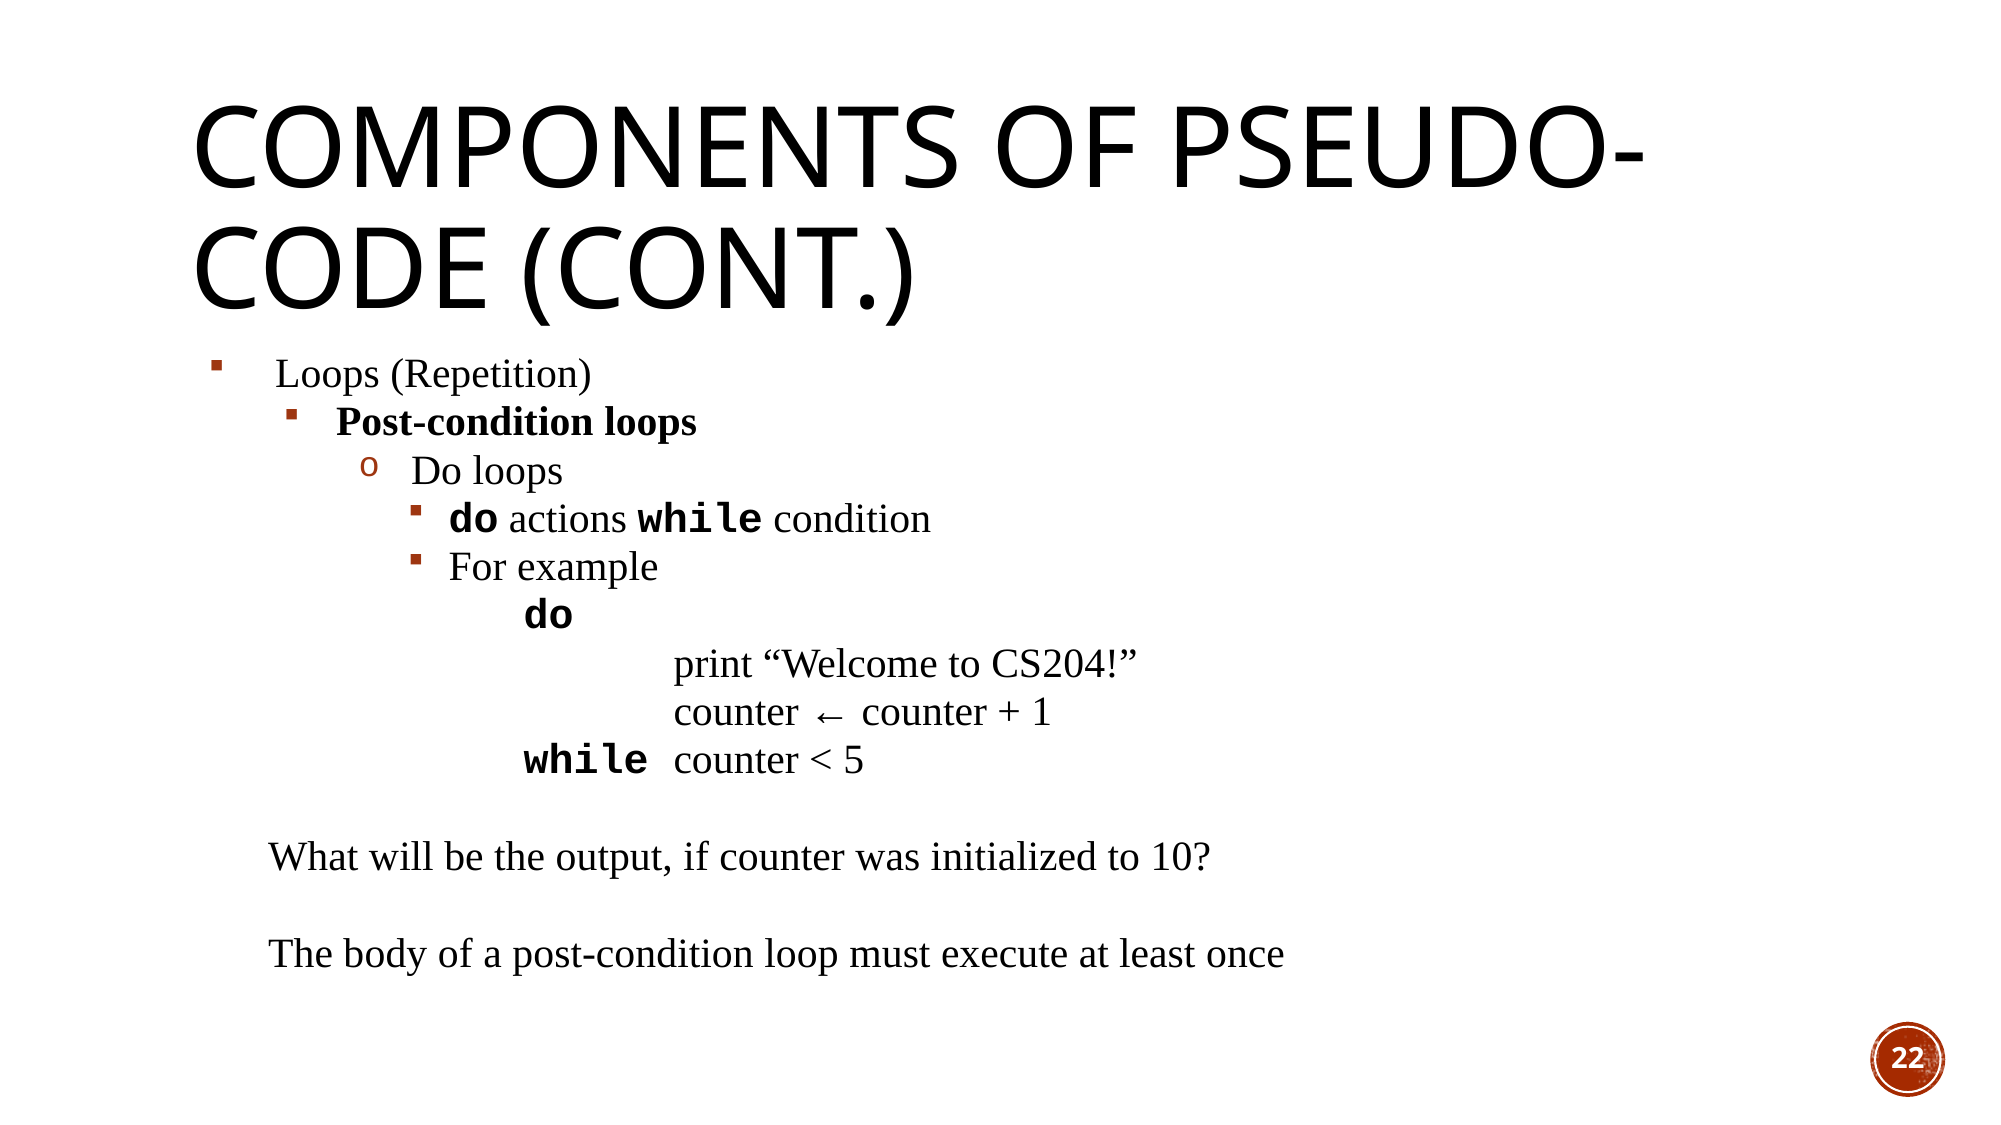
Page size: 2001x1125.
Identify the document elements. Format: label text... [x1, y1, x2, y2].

slide_number 22 [1855, 1028, 1961, 1089]
list Loops (Repetition) Post-condition loops Do loops do actions while condition For example do print “Welcome to CS204!” counter ← counter + 1 while counter < 5 What will be the output, if counter was initialized to 10? The body of a post-condition loop must execute at least once [175, 348, 1826, 1013]
title Components of Pseudo-code (cont.) [175, 79, 1826, 344]
